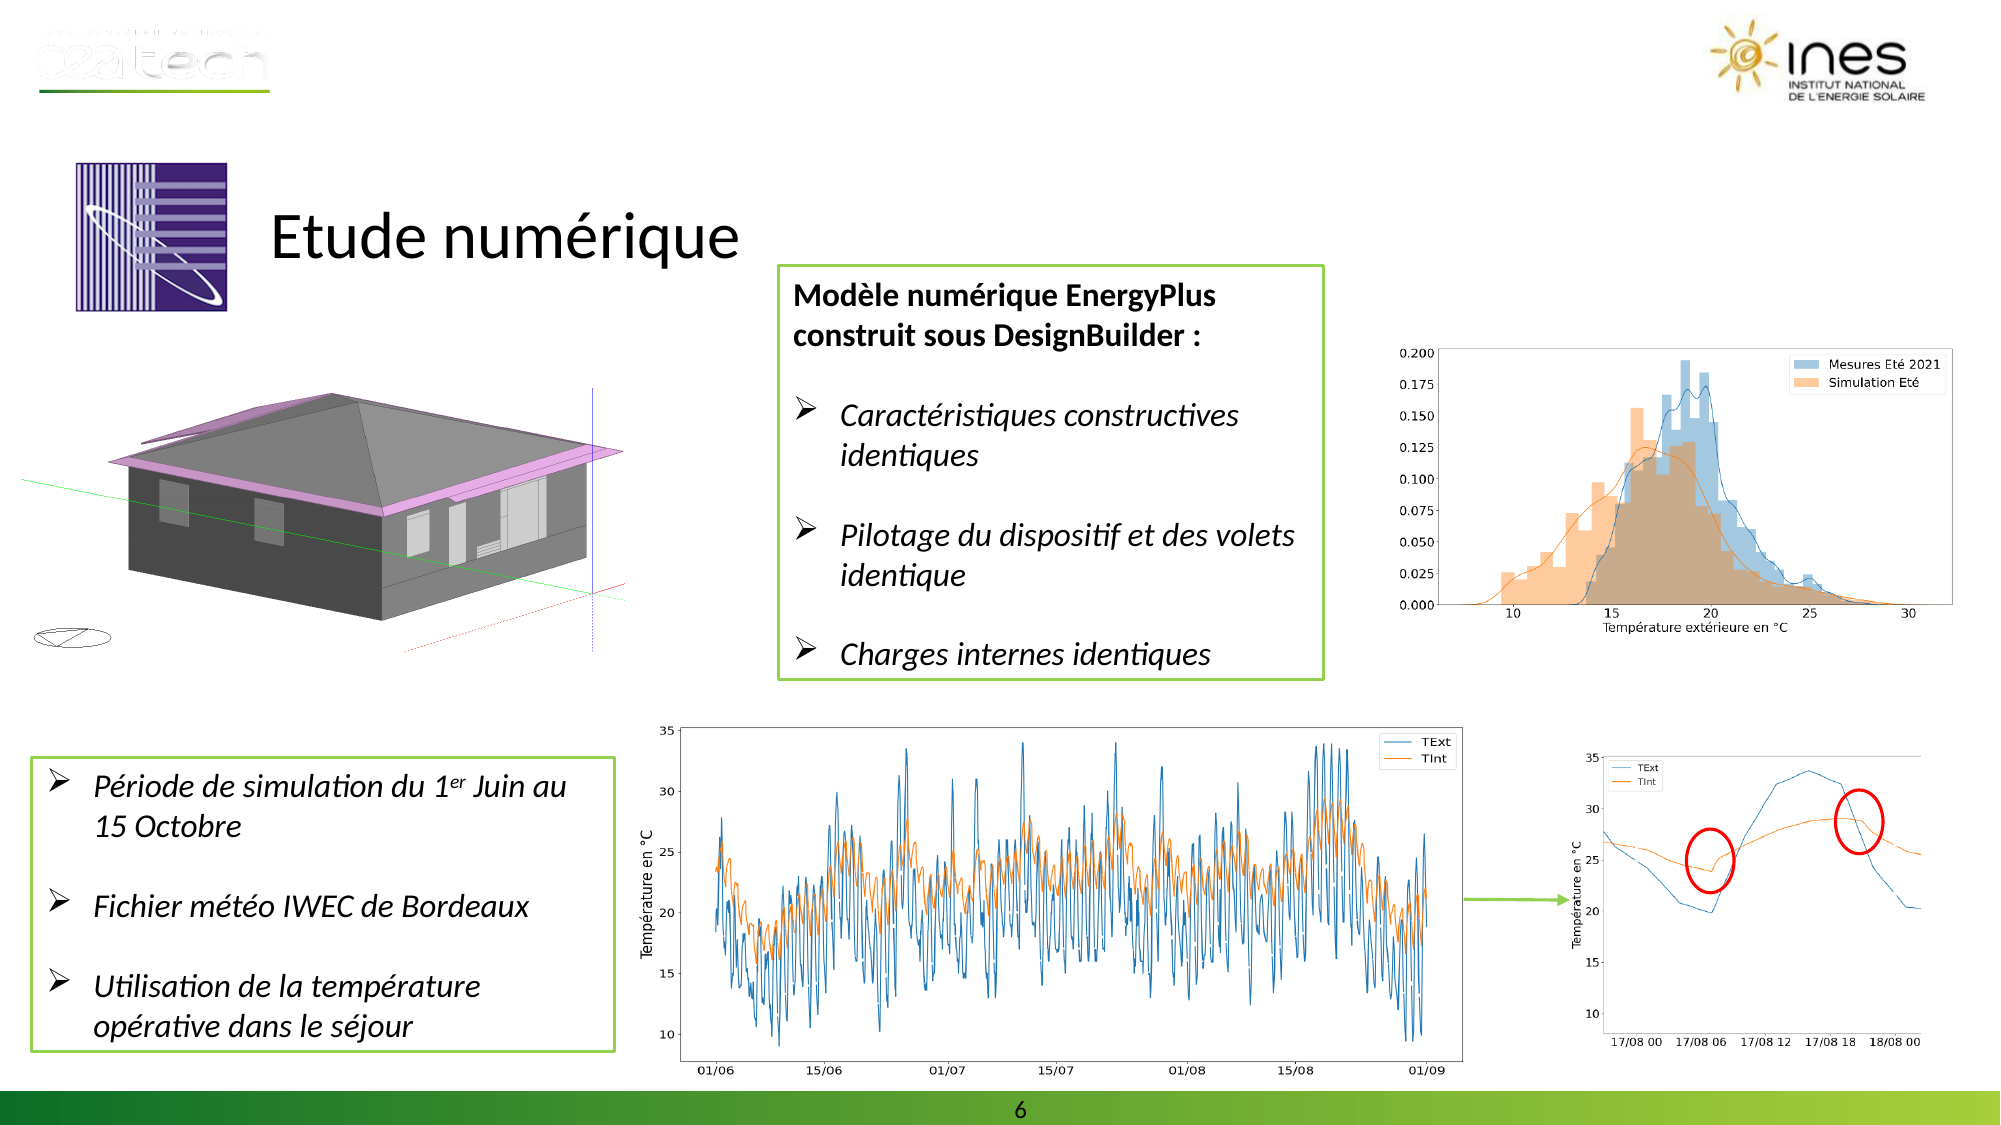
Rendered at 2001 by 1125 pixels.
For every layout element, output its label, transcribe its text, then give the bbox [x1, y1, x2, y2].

title Etude numérique [255, 189, 1629, 284]
text_box Période de simulation du 1er Juin au 15 Octobre Fichier météo IWEC de Bordeaux Utilisation de la température opérative dans le séjour [31, 757, 615, 1052]
picture [1703, 13, 1932, 107]
text_box Modèle numérique EnergyPlus construit sous DesignBuilder : Caractéristiques constructives identiques Pilotage du dispositif et des volets identique Charges internes identiques [778, 265, 1324, 680]
picture [1398, 347, 1953, 635]
picture [36, 30, 270, 93]
picture [21, 388, 626, 652]
picture [1569, 751, 1921, 1049]
slide_number 6 [957, 1092, 1042, 1125]
picture [75, 162, 230, 312]
picture [638, 722, 1464, 1076]
